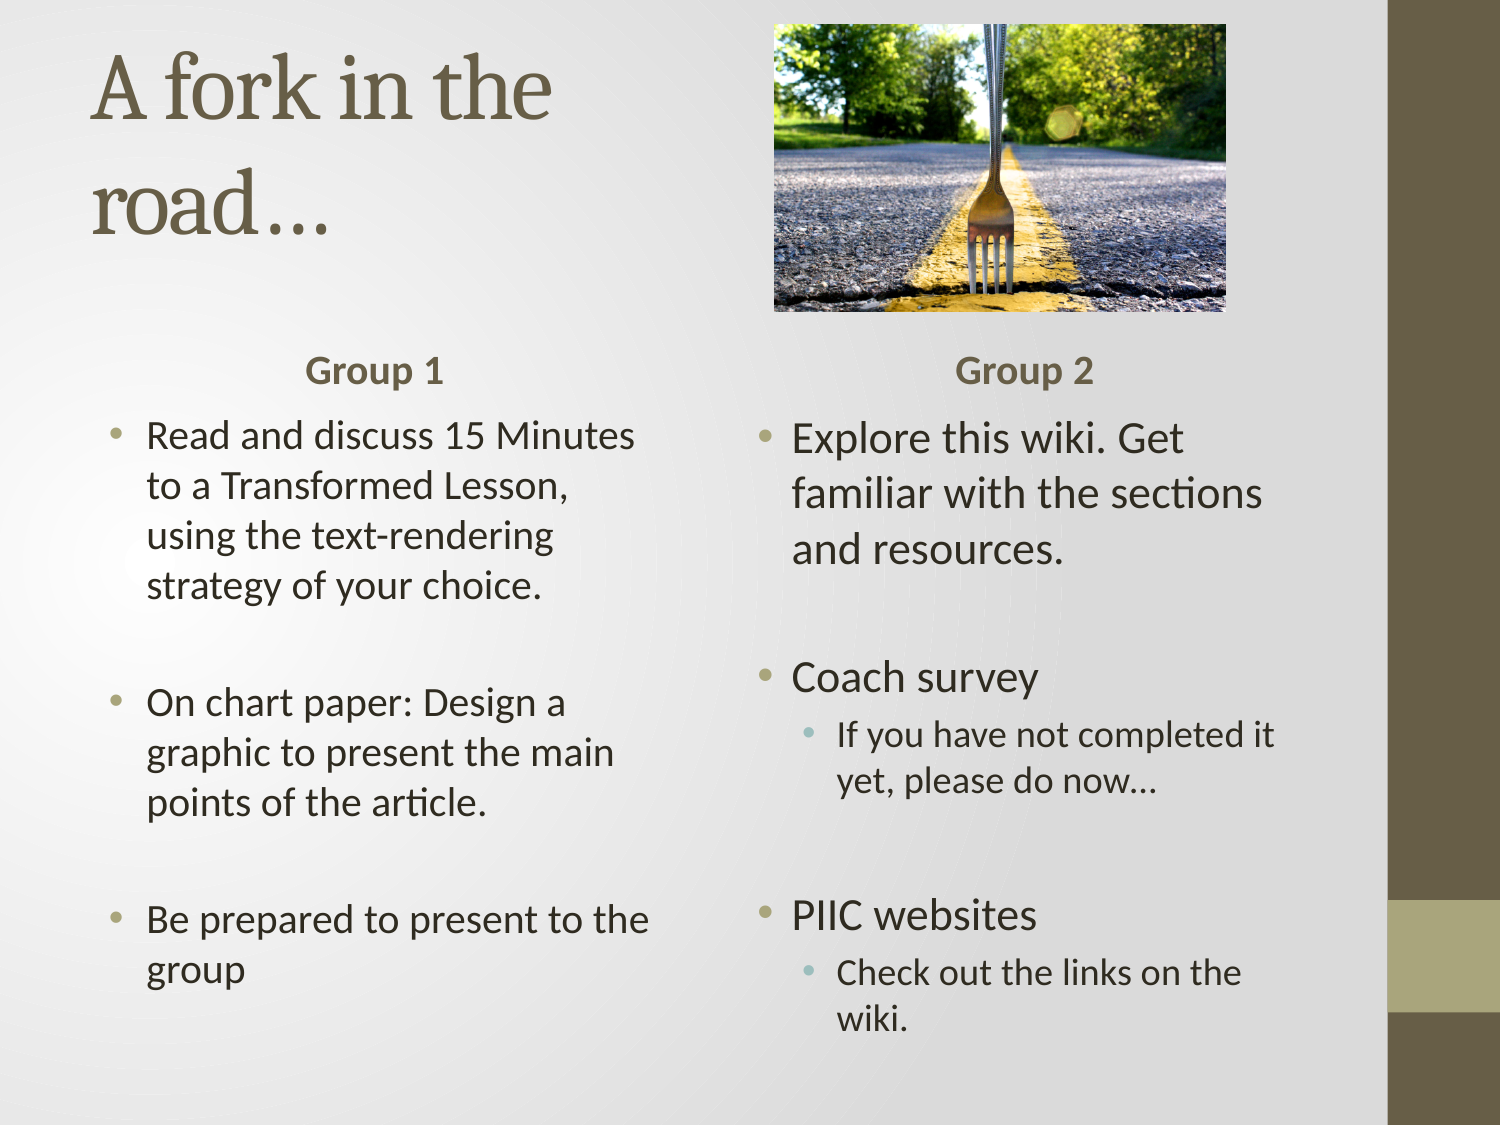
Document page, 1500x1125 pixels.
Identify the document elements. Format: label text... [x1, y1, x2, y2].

list Explore this wiki. Get familiar with the sections and resources. Coach survey If you have not completed it yet, please do now… PIIC websites Check out the links on the wiki. [725, 400, 1325, 1049]
picture [774, 24, 1227, 312]
title A fork in the road… [75, 45, 771, 233]
list Group 2 [725, 295, 1325, 400]
list Read and discuss 15 Minutes to a Transformed Lesson, using the text-rendering strategy of your choice. On chart paper: Design a graphic to present the main points of the article. Be prepared to present to the group [75, 400, 675, 1049]
list Group 1 [75, 295, 675, 400]
